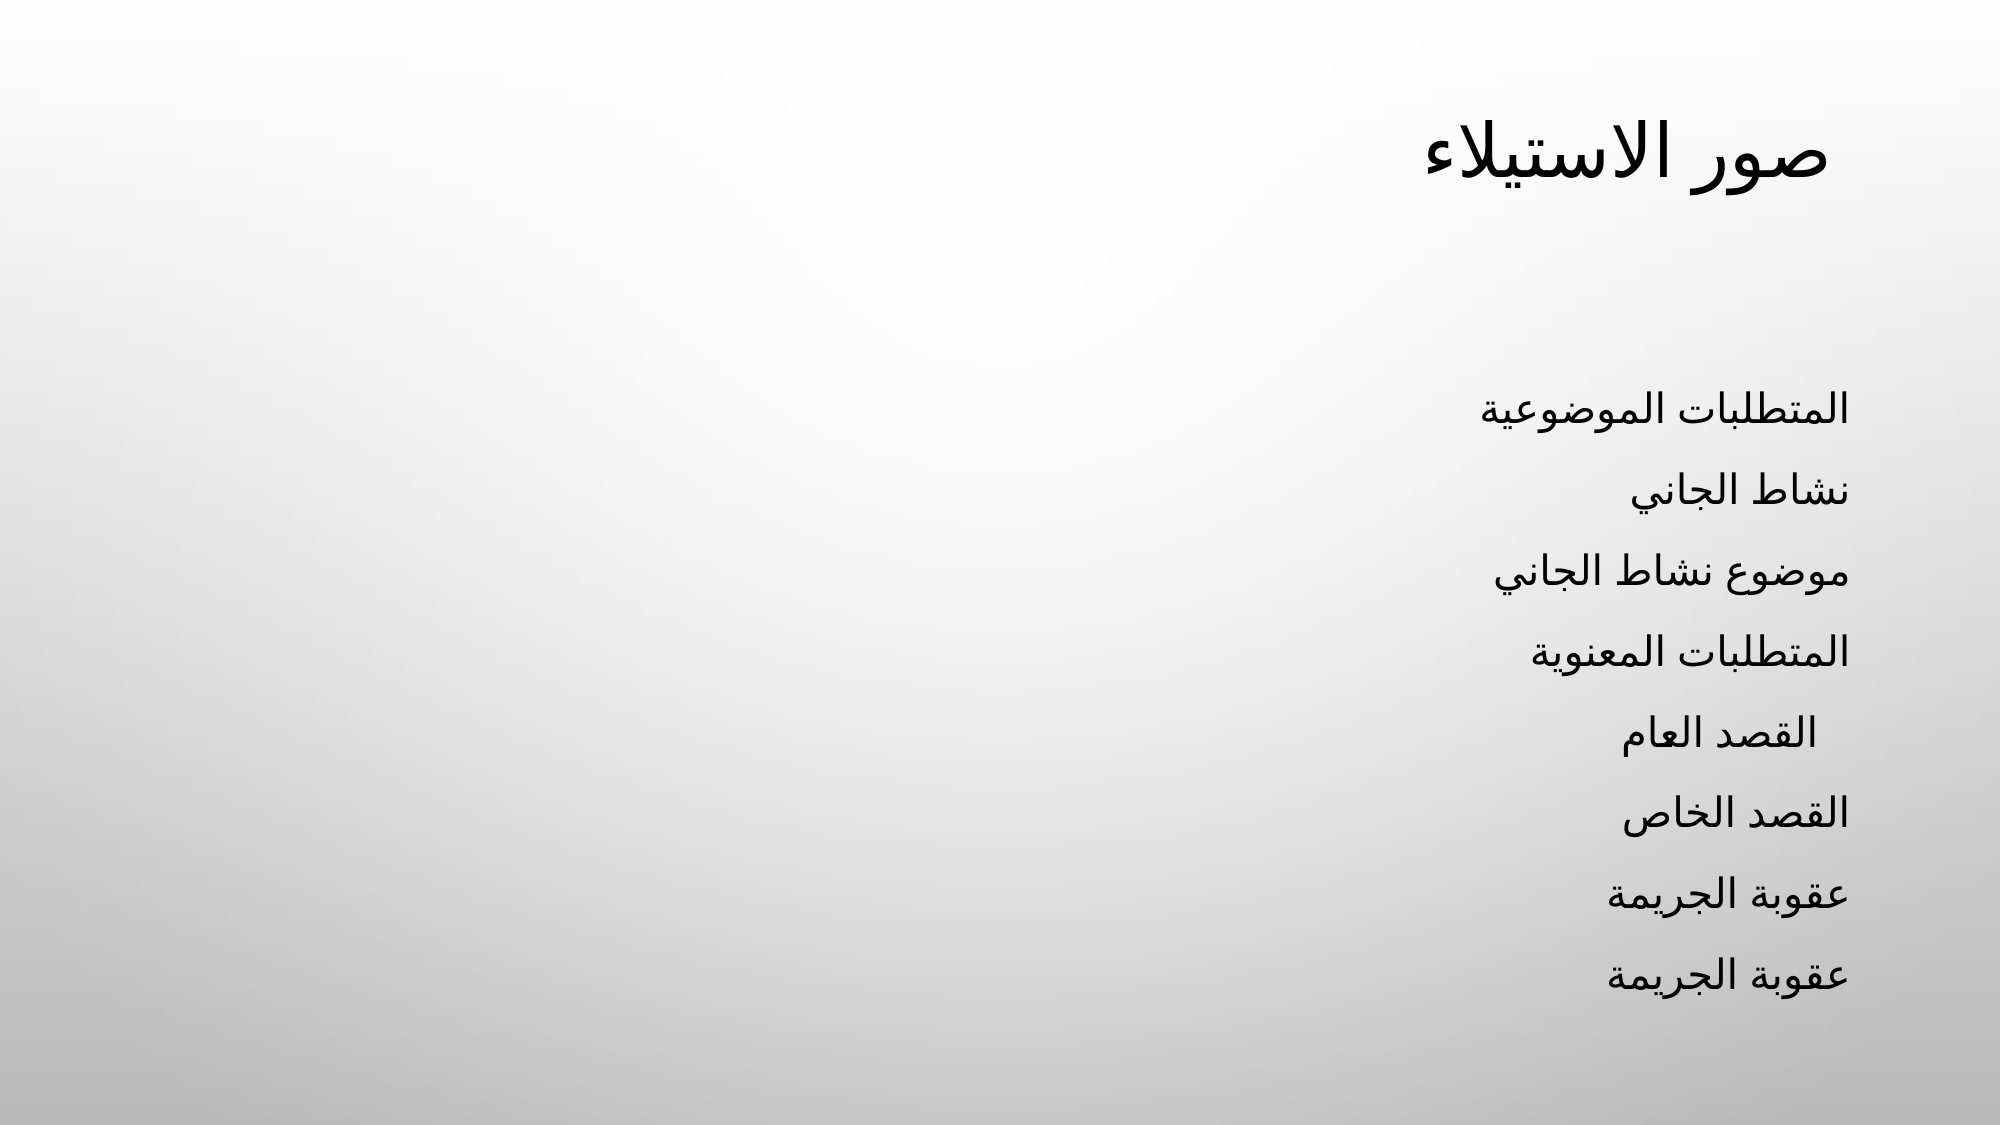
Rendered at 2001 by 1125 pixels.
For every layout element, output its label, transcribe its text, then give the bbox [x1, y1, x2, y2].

picture [0, 0, 2000, 1125]
list المتطلبات الموضوعية نشاط الجاني موضوع نشاط الجاني المتطلبات المعنوية القصد العام القصد الخاص عقوبة الجريمة عقوبة الجريمة [134, 364, 1866, 1107]
title صور الاستيلاء [132, 73, 1868, 233]
